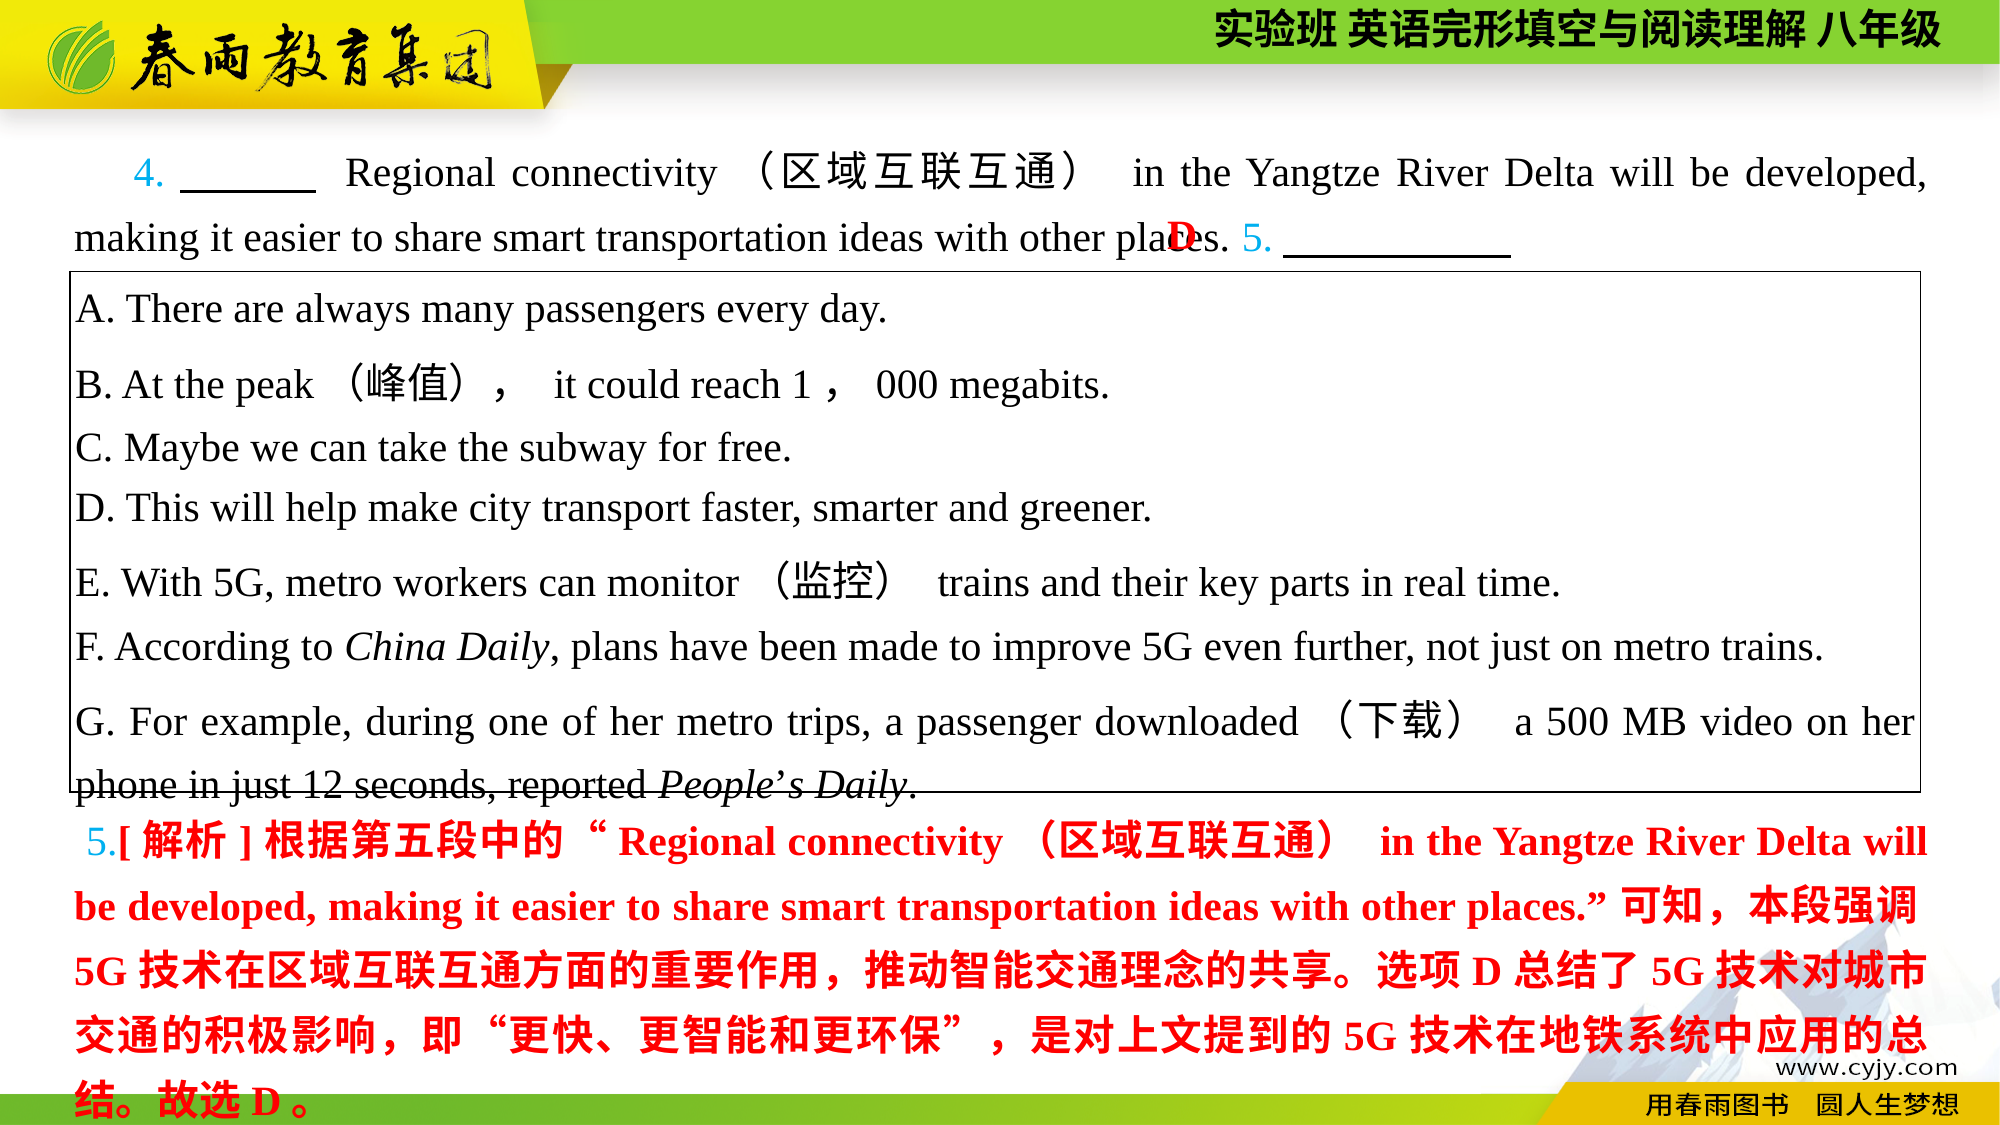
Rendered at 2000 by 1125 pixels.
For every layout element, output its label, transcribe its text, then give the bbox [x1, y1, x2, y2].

list 4. Regional connectivity（区域互联互通） in the Yangtze River Delta will be developed, making it easier to share smart transportation ideas with other places. 5. ， [59, 122, 1944, 262]
table_header A. There are always many passengers every day. B. At the peak（峰值）， it could reach 1，000 megabits. C. Maybe we can take the subway for free. D. This will help make city transport faster, smarter and greener. E. With 5G, metro workers can monitor（监控） trains and their key parts in real time. F. According to China Daily, plans have been made to improve 5G even further, not just on metro trains. G. For example, during one of her metro trips, a passenger downloaded（下载） a 500 MB video on her phone in just 12 seconds, reported People’s Daily. [71, 272, 1920, 791]
text_box D [1152, 185, 1213, 266]
text_box 5.[解析]根据第五段中的“Regional connectivity（区域互联互通） in the Yangtze River Delta will be developed, making it easier to share smart transportation ideas with other places.”可知，本段强调5G技术在区域互联互通方面的重要作用，推动智能交通理念的共享。选项D总结了5G技术对城市交通的积极影响，即“更快、更智能和更环保”，是对上文提到的5G技术在地铁系统中应用的总结。故选D。 [59, 791, 1944, 1125]
picture [0, 0, 2000, 1125]
